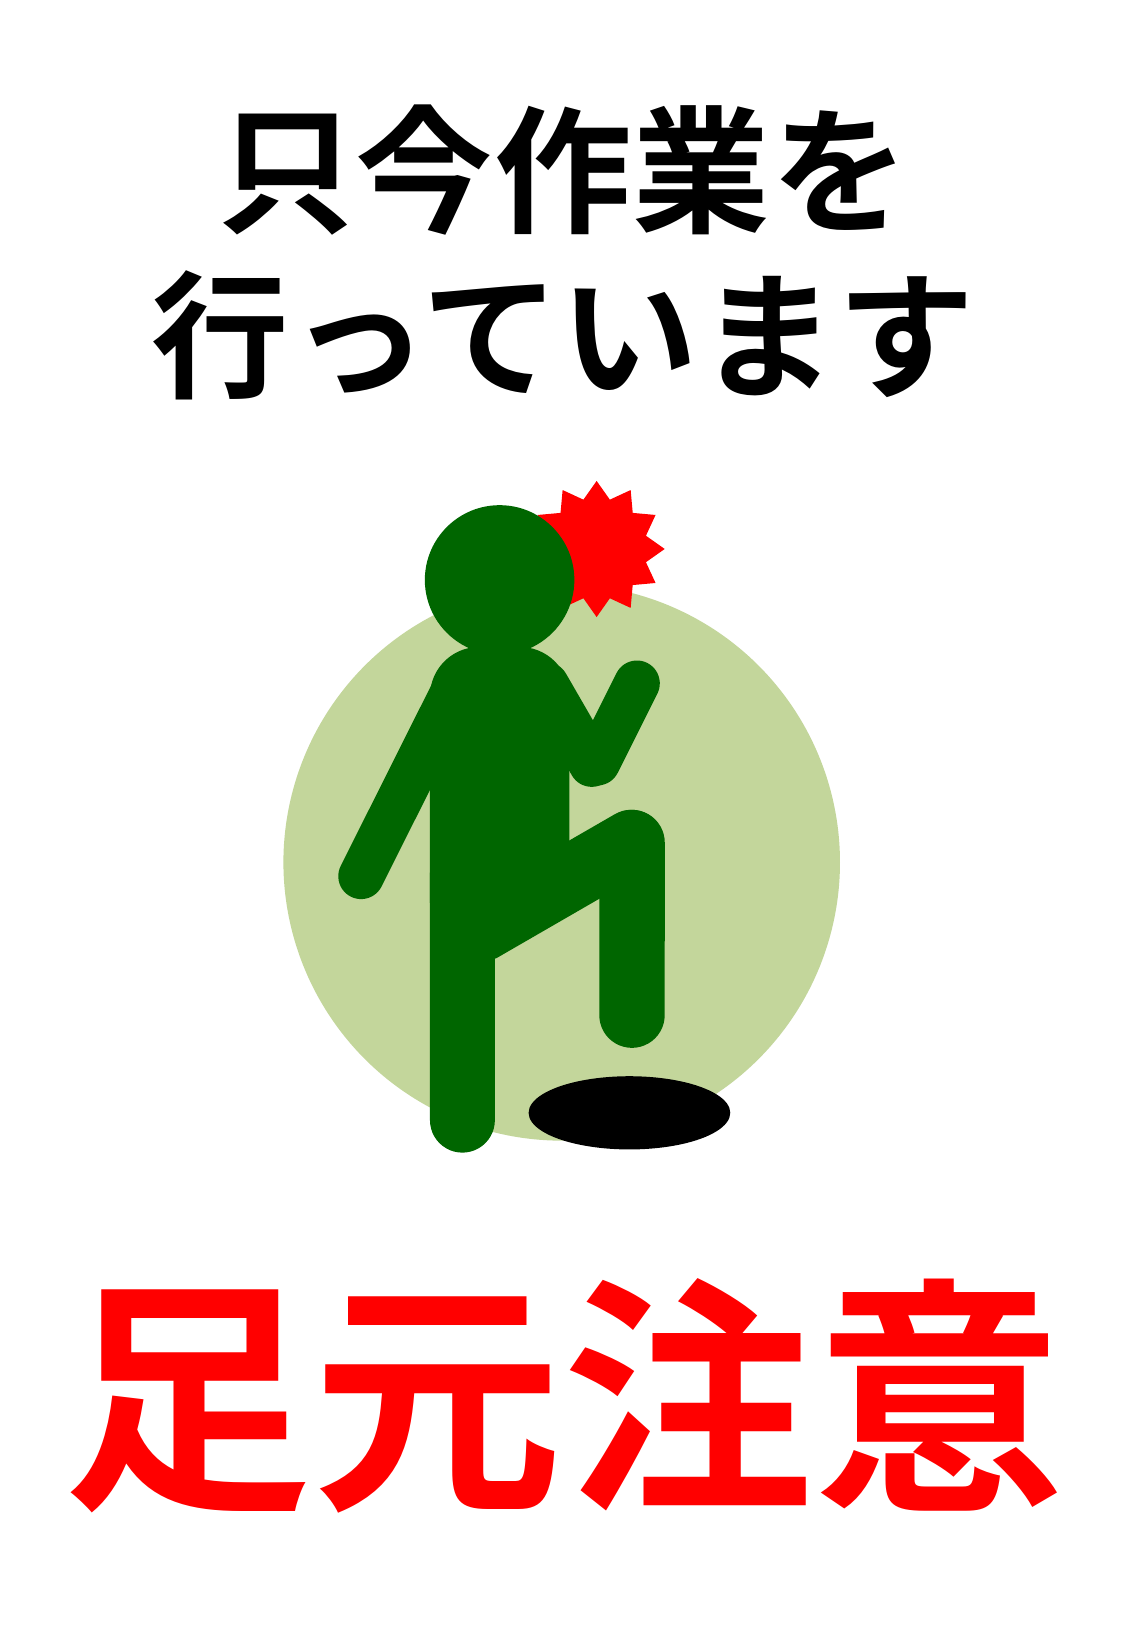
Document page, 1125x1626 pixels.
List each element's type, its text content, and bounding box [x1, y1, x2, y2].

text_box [283, 480, 841, 1153]
text_box 足元注意 [23, 1234, 1104, 1550]
text_box 只今作業を 行っています [23, 77, 1104, 423]
